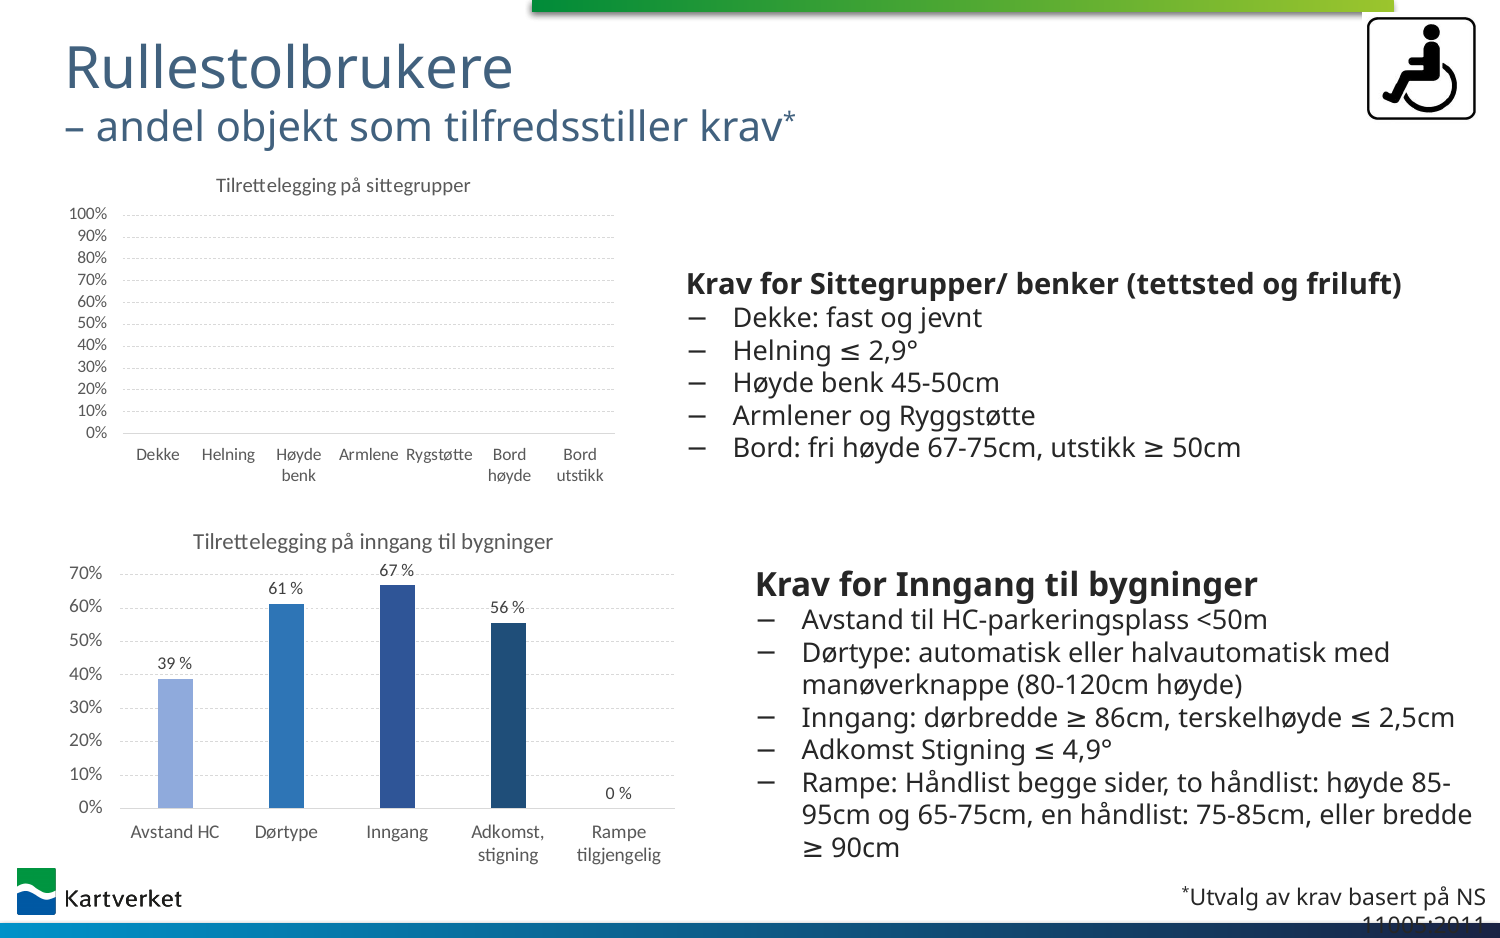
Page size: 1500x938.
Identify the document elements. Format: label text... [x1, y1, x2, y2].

text_box Rullestolbrukere – andel objekt som tilfredsstiller krav* [49, 25, 1431, 158]
text_box Krav for Inngang til bygninger Avstand til HC-parkeringsplass <50m Dørtype: automatisk eller halvautomatisk med manøverknappe (80-120cm høyde) Inngang: dørbredde ≥ 86cm, terskelhøyde ≤ 2,5cm Adkomst Stigning ≤ 4,9° Rampe: Håndlist begge sider, to håndlist: høyde 85-95cm og 65-75cm, en håndlist: 75-85cm, eller bredde ≥ 90cm [740, 555, 1491, 870]
text_box Krav for Sittegrupper/ benker (tettsted og friluft) Dekke: fast og jevnt Helning ≤ 2,9° Høyde benk 45-50cm Armlener og Ryggstøtte Bord: fri høyde 67-75cm, utstikk ≥ 50cm [670, 258, 1418, 471]
picture [62, 520, 685, 874]
picture [1362, 12, 1481, 126]
picture [62, 166, 625, 492]
text_box *Utvalg av krav basert på NS 11005:2011 [1068, 873, 1500, 938]
